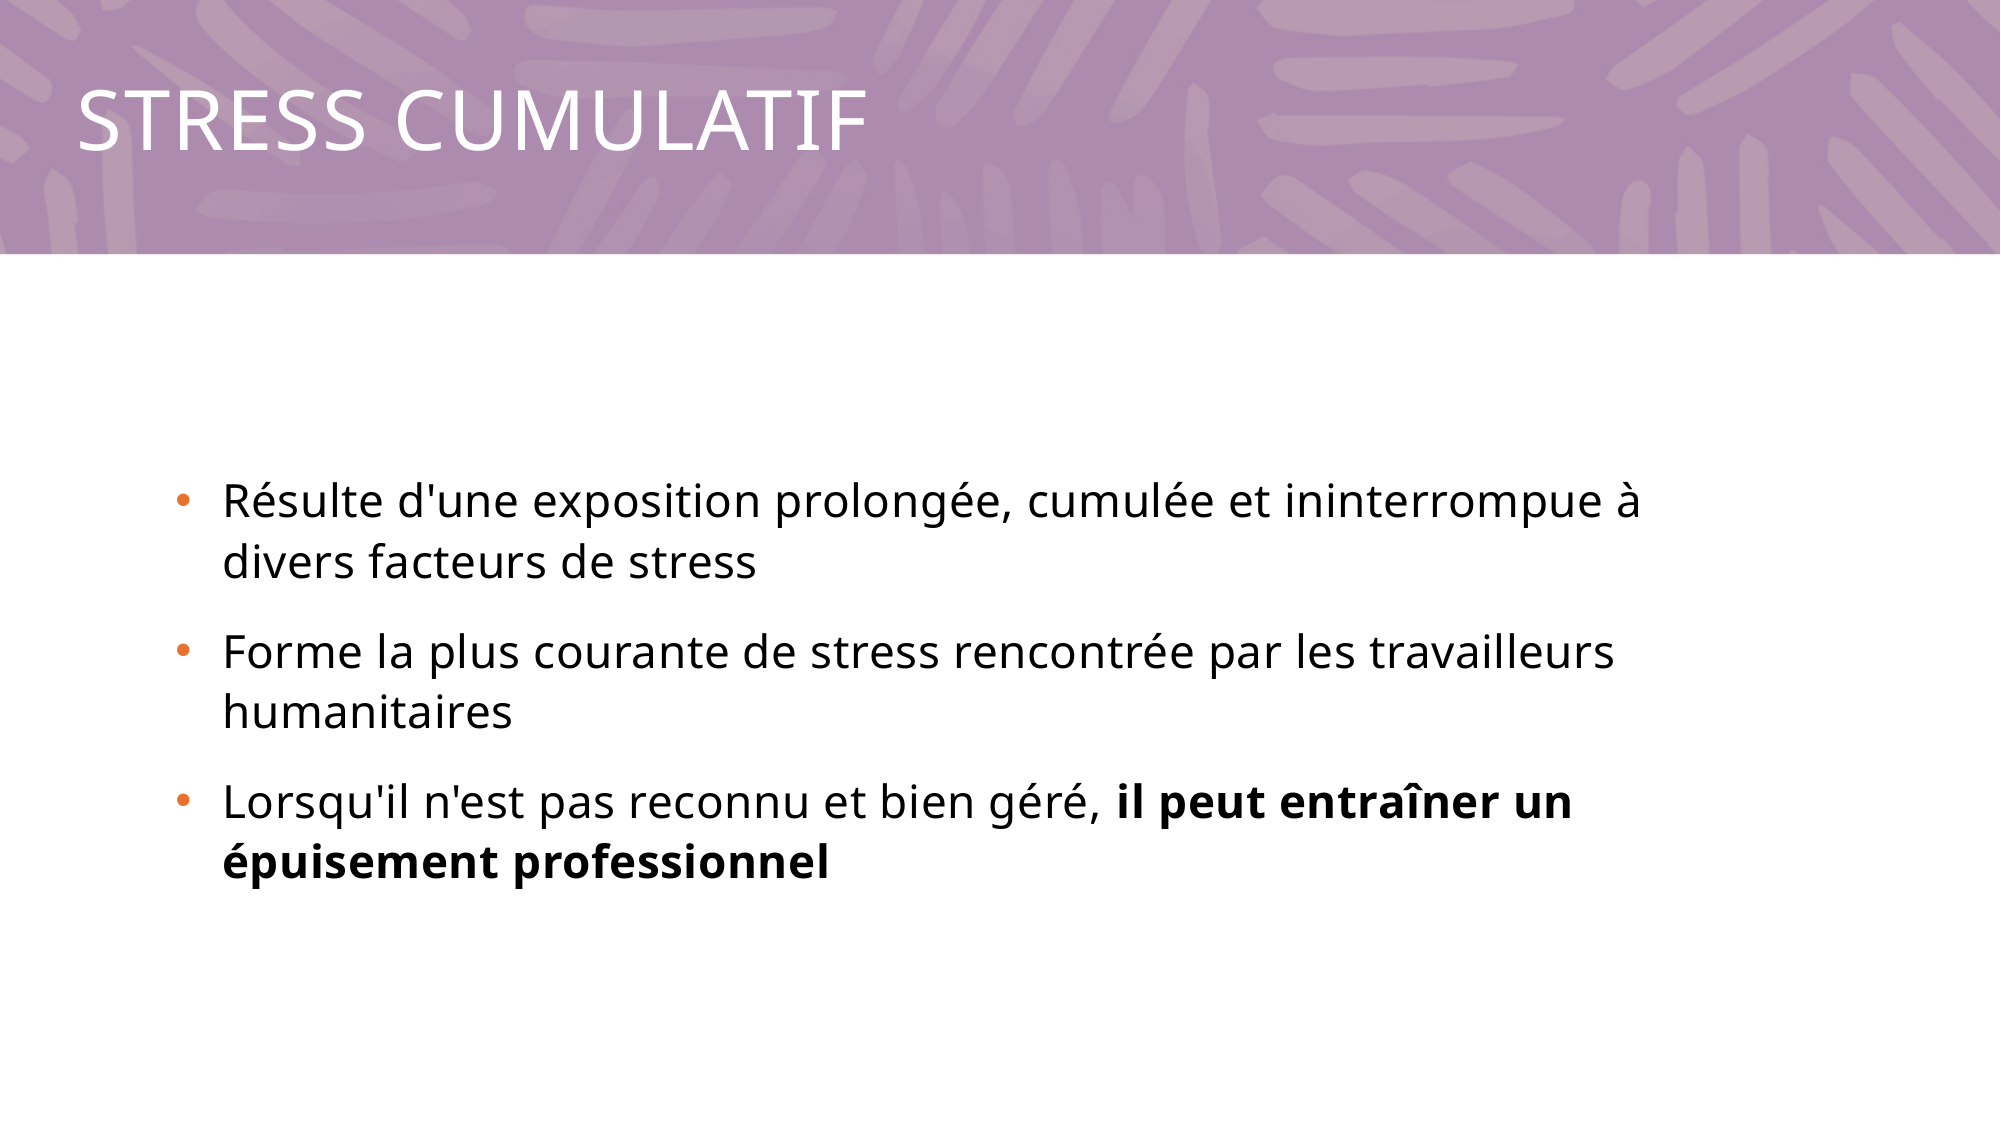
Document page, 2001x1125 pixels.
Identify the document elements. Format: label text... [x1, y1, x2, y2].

list Résulte d'une exposition prolongée, cumulée et ininterrompue à divers facteurs de stress Forme la plus courante de stress rencontrée par les travailleurs humanitaires Lorsqu'il n'est pas reconnu et bien géré, il peut entraîner un épuisement professionnel [167, 374, 1763, 1036]
picture [0, 0, 2000, 1125]
title Stress cumulatif [61, 33, 1938, 220]
